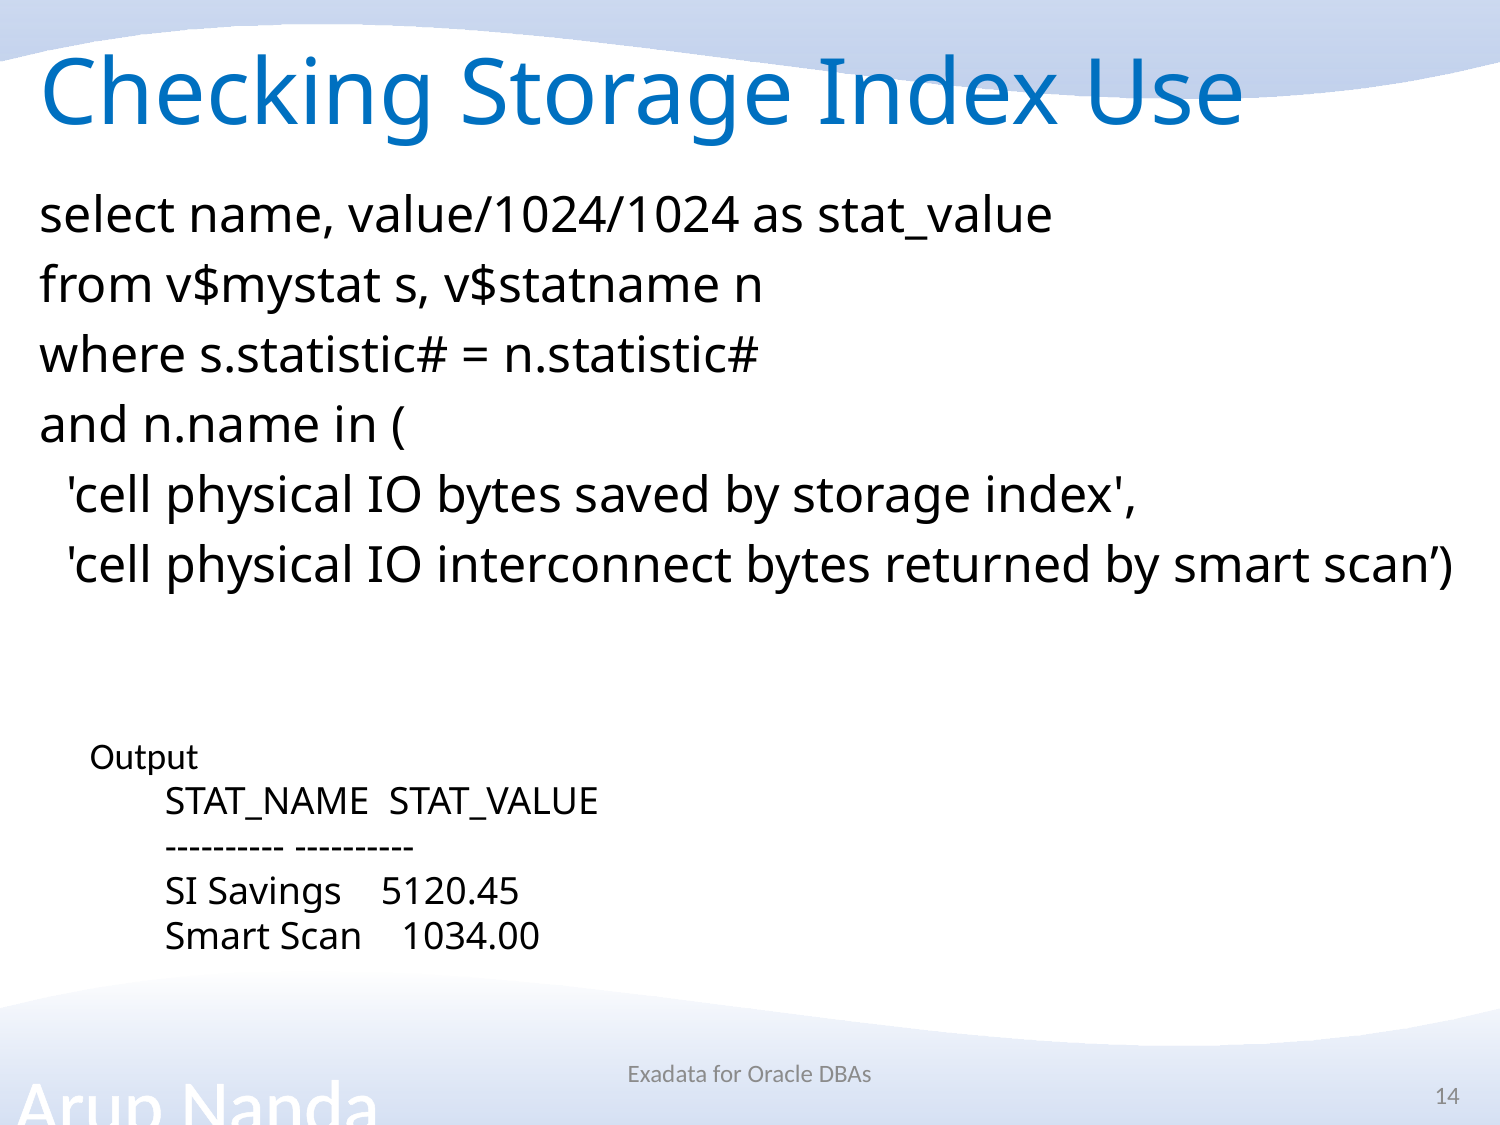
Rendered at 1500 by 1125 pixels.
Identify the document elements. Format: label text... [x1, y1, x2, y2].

list select name, value/1024/1024 as stat_value from v$mystat s, v$statname n where s.statistic# = n.statistic# and n.name in ( 'cell physical IO bytes saved by storage index', 'cell physical IO interconnect bytes returned by smart scan’) [24, 174, 1500, 1005]
title Checking Storage Index Use [24, 24, 1475, 150]
text_box Output STAT_NAME STAT_VALUE ---------- ---------- SI Savings 5120.45 Smart Scan 1034.00 [74, 724, 825, 965]
footer Exadata for Oracle DBAs [512, 1042, 988, 1103]
slide_number 14 [1125, 1065, 1475, 1125]
